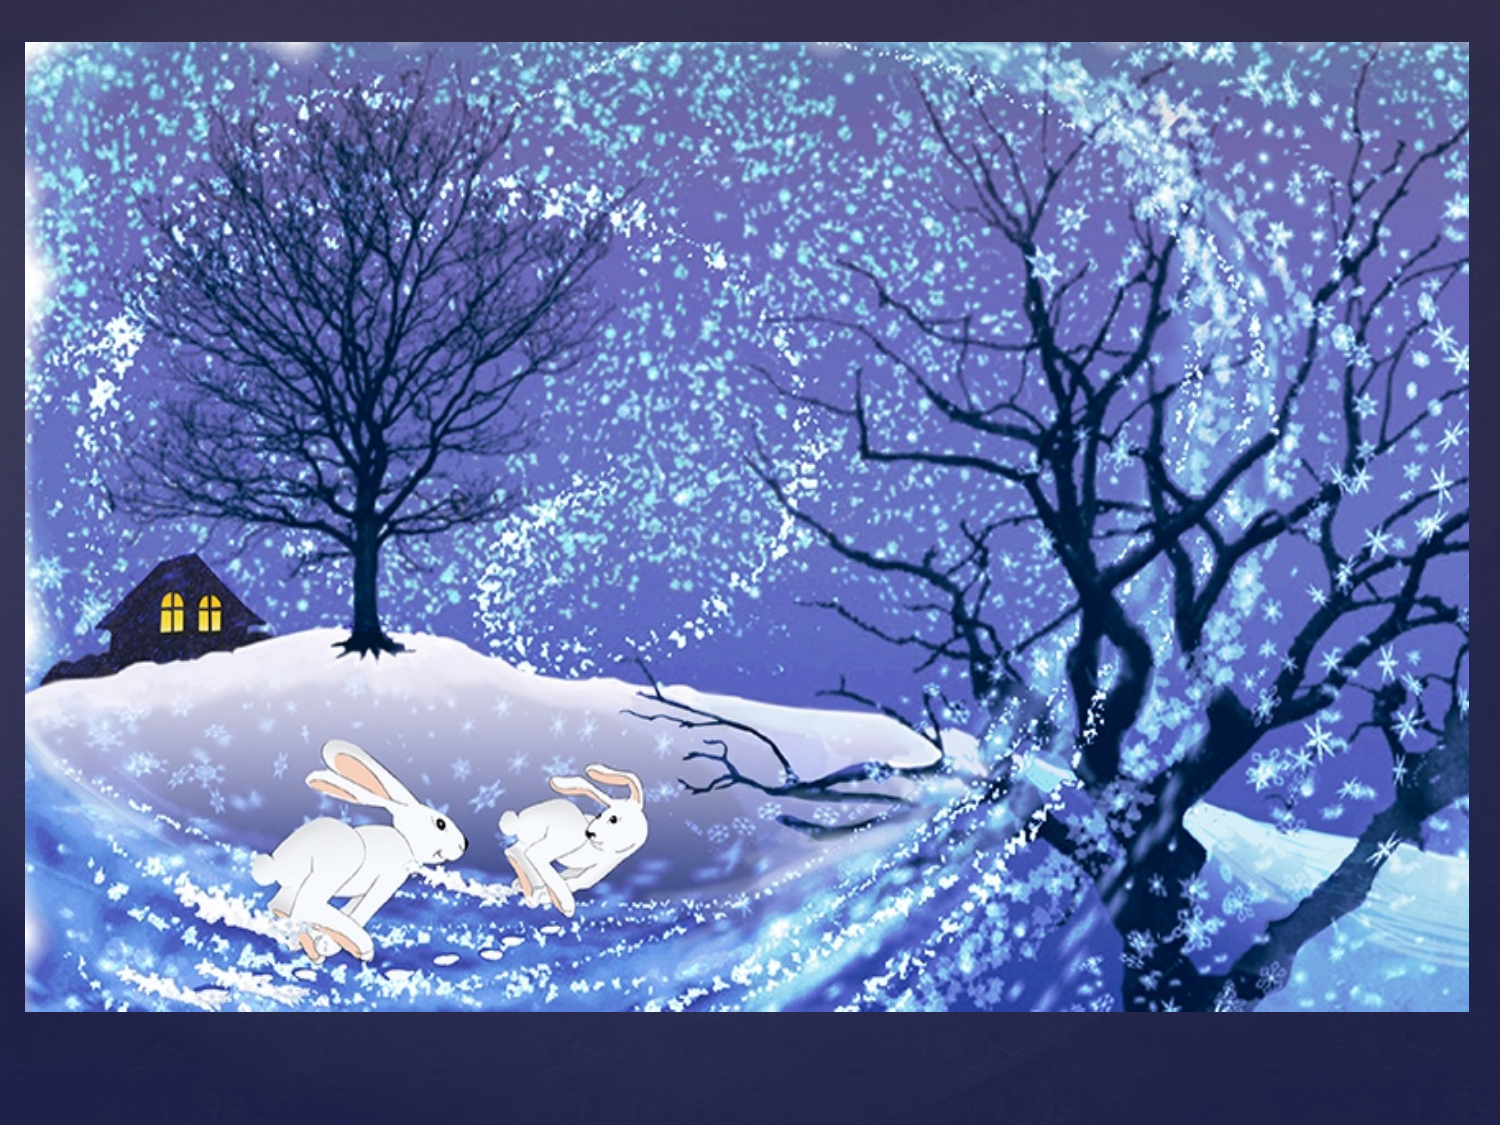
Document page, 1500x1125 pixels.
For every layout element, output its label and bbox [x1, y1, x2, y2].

list [24, 42, 1470, 1012]
